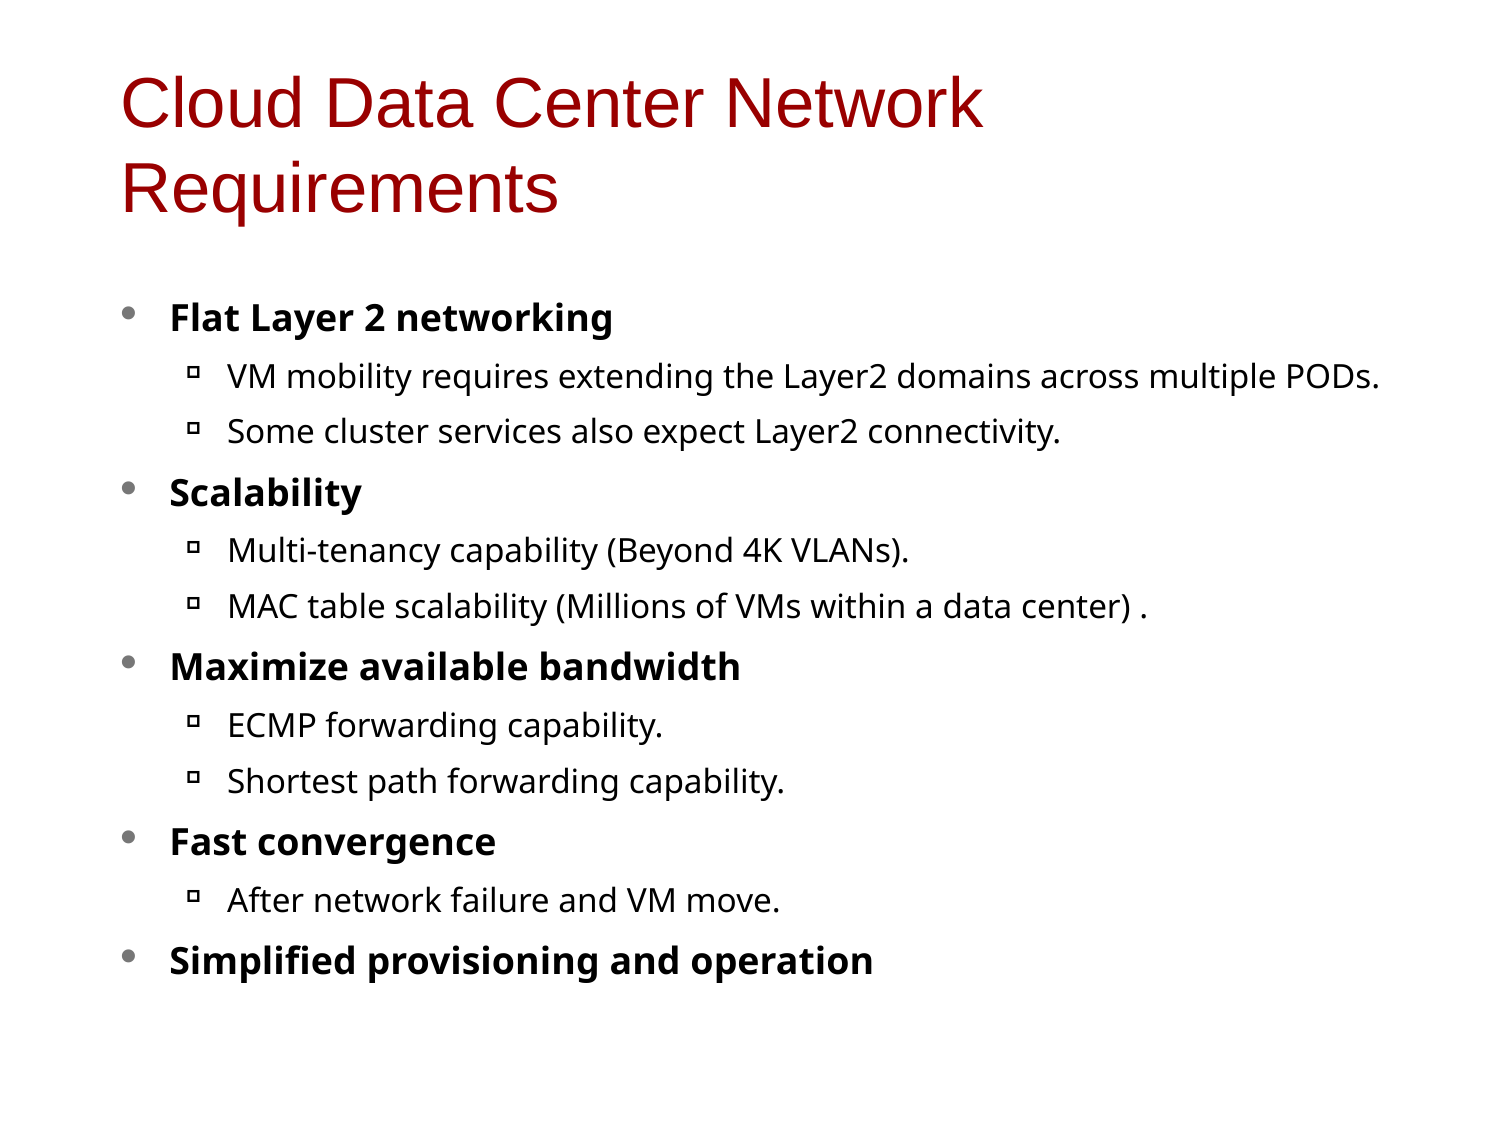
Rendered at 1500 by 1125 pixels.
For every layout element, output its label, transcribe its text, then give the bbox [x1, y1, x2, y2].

title Cloud Data Center Network Requirements [106, 70, 1378, 214]
list Flat Layer 2 networking VM mobility requires extending the Layer2 domains across multiple PODs. Some cluster services also expect Layer2 connectivity. Scalability Multi-tenancy capability (Beyond 4K VLANs). MAC table scalability (Millions of VMs within a data center) . Maximize available bandwidth ECMP forwarding capability. Shortest path forwarding capability. Fast convergence After network failure and VM move. Simplified provisioning and operation [106, 269, 1409, 958]
